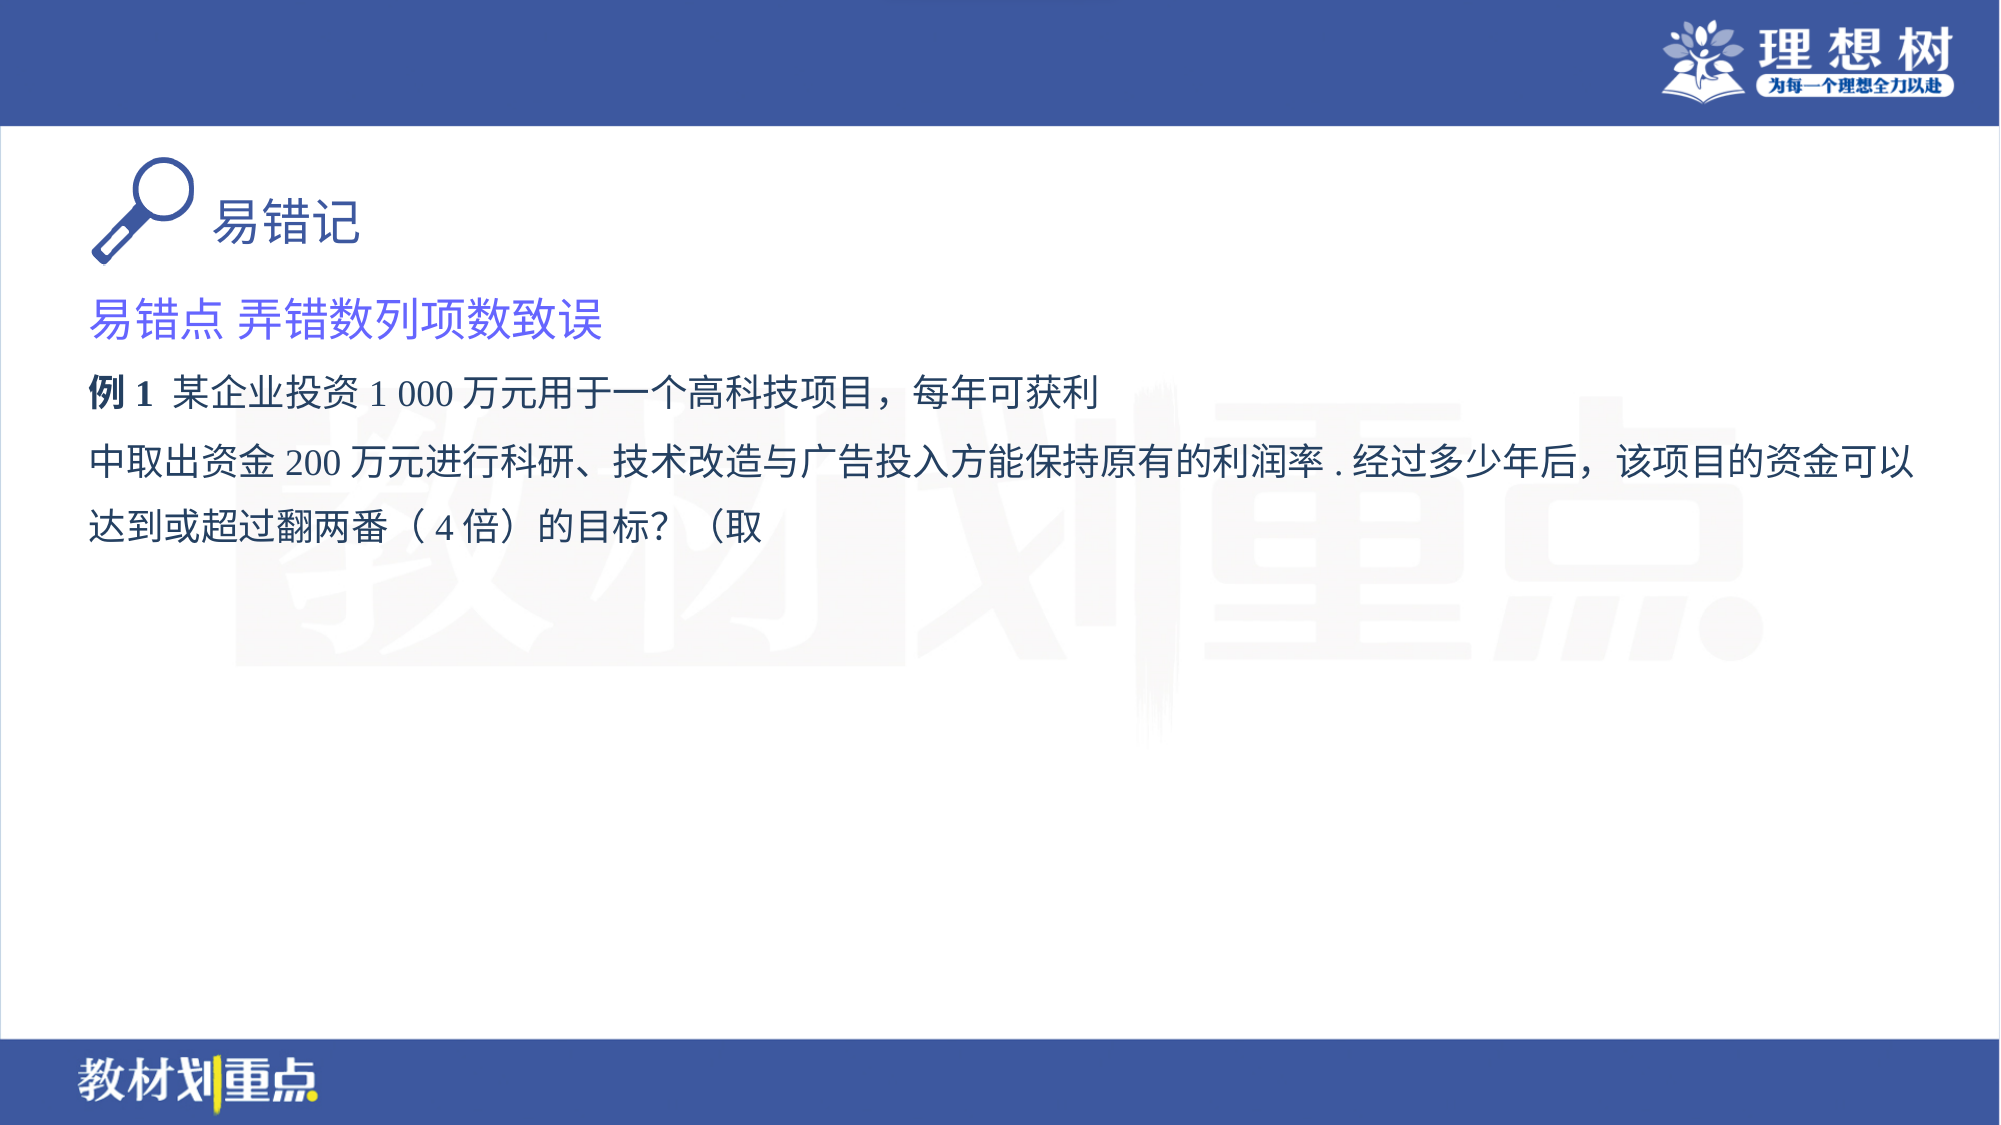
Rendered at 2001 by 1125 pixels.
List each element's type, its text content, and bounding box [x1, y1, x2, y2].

text_box 易错点 弄错数列项数致误 [88, 264, 1911, 404]
text_box 易错记 [211, 177, 507, 263]
picture [0, 0, 2000, 1125]
